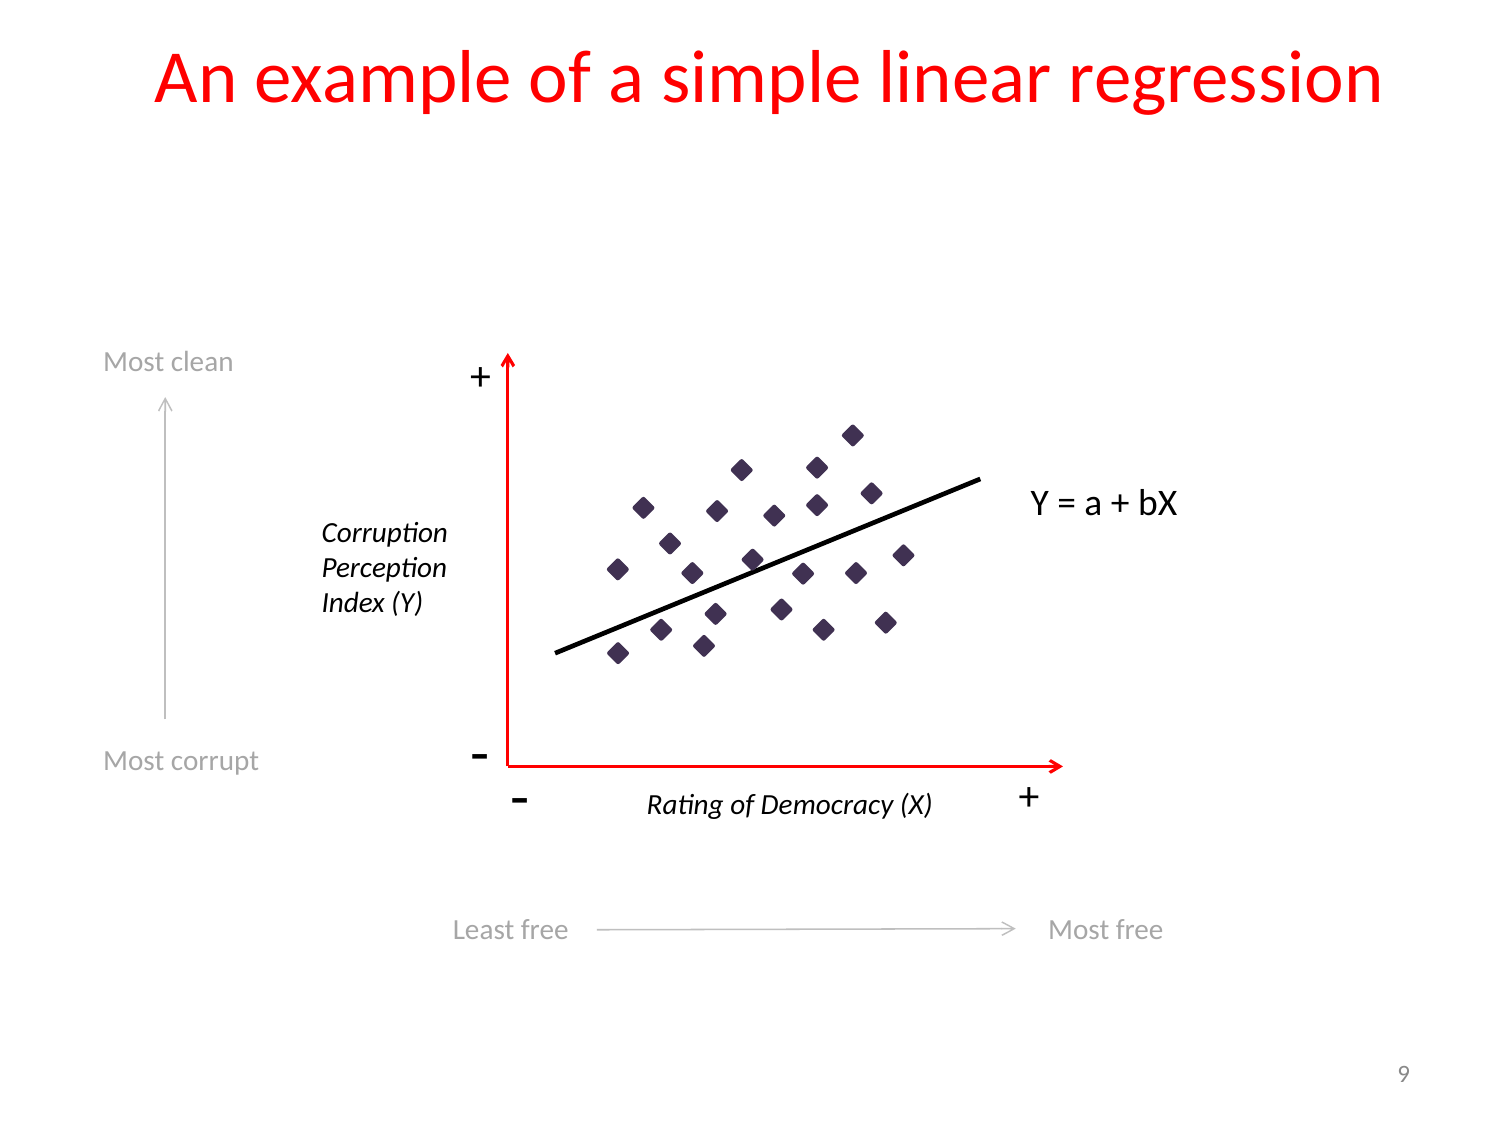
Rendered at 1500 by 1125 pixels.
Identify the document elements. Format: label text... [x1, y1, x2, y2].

text_box Most corrupt [88, 733, 301, 784]
title An example of a simple linear regression [75, 13, 1465, 132]
slide_number 9 [1074, 1042, 1425, 1103]
text_box Least free [438, 903, 626, 954]
text_box Most clean [88, 334, 337, 385]
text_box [306, 340, 1353, 838]
text_box Most free [1033, 903, 1282, 954]
